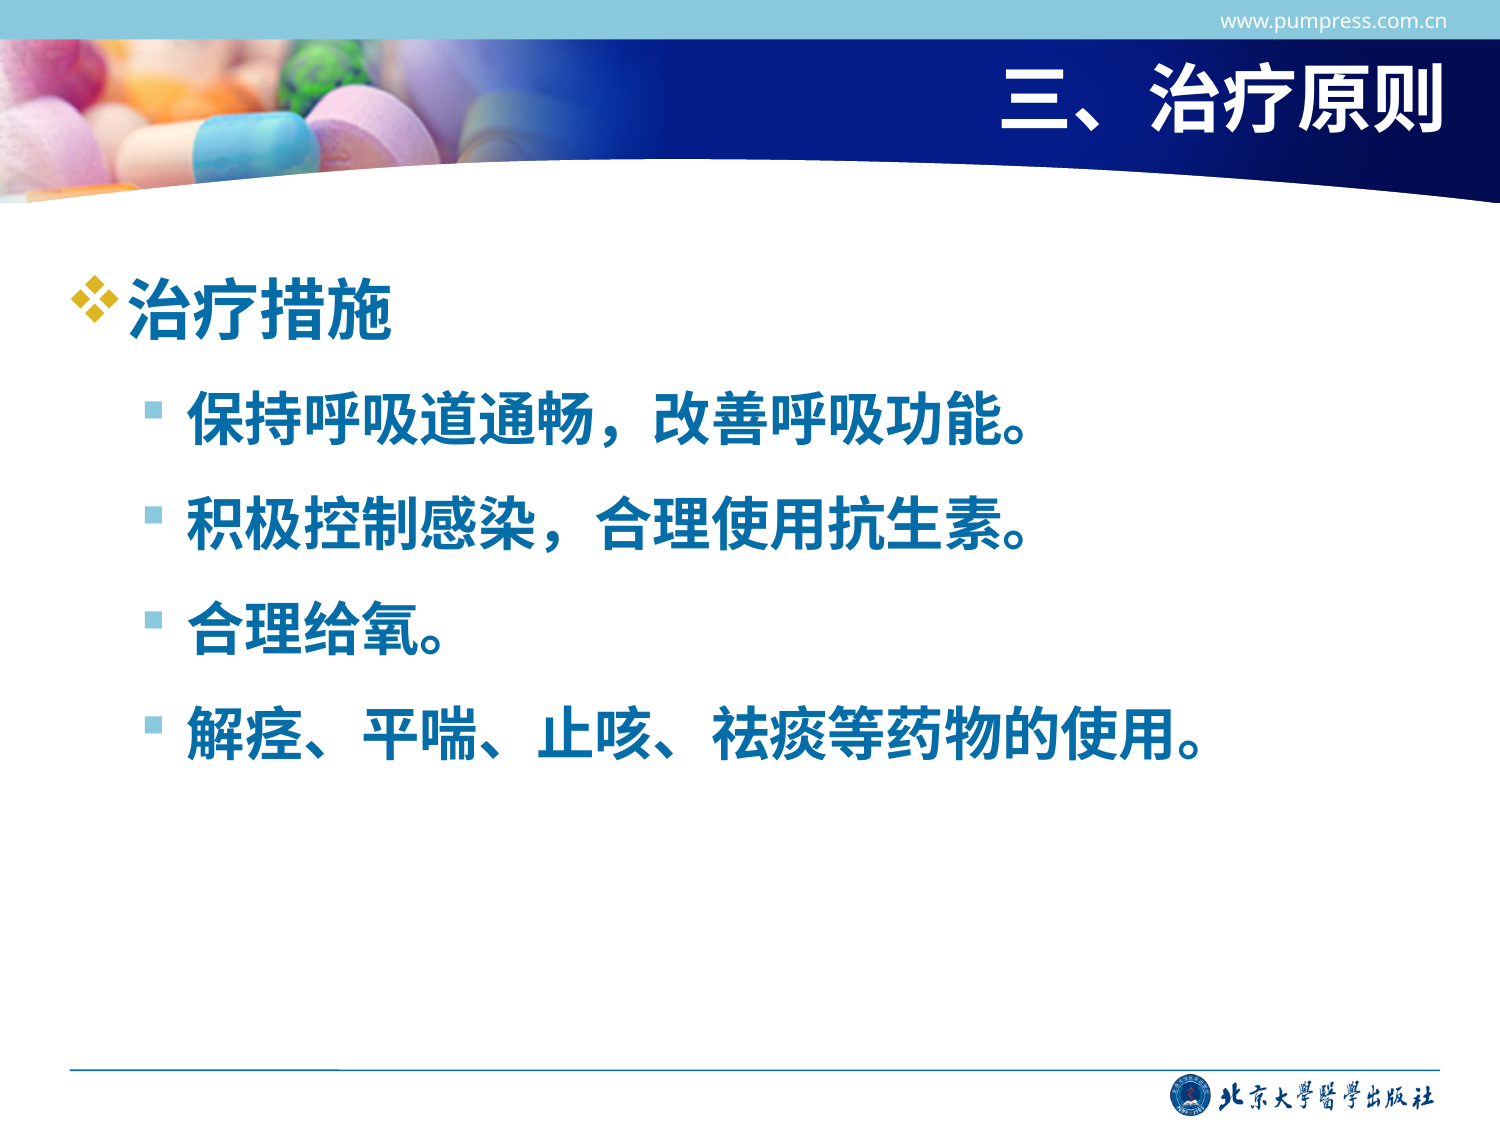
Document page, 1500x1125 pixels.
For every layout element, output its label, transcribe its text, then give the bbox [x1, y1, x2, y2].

picture [1170, 1074, 1436, 1118]
title 三、治疗原则 [137, 49, 1463, 143]
slide_number www.pumpress.com.cn [1024, 0, 1463, 38]
list 治疗措施 保持呼吸道通畅，改善呼吸功能。 积极控制感染，合理使用抗生素。 合理给氧。 解痉、平喘、止咳、祛痰等药物的使用。 [49, 219, 1463, 1026]
picture [0, 40, 1500, 203]
